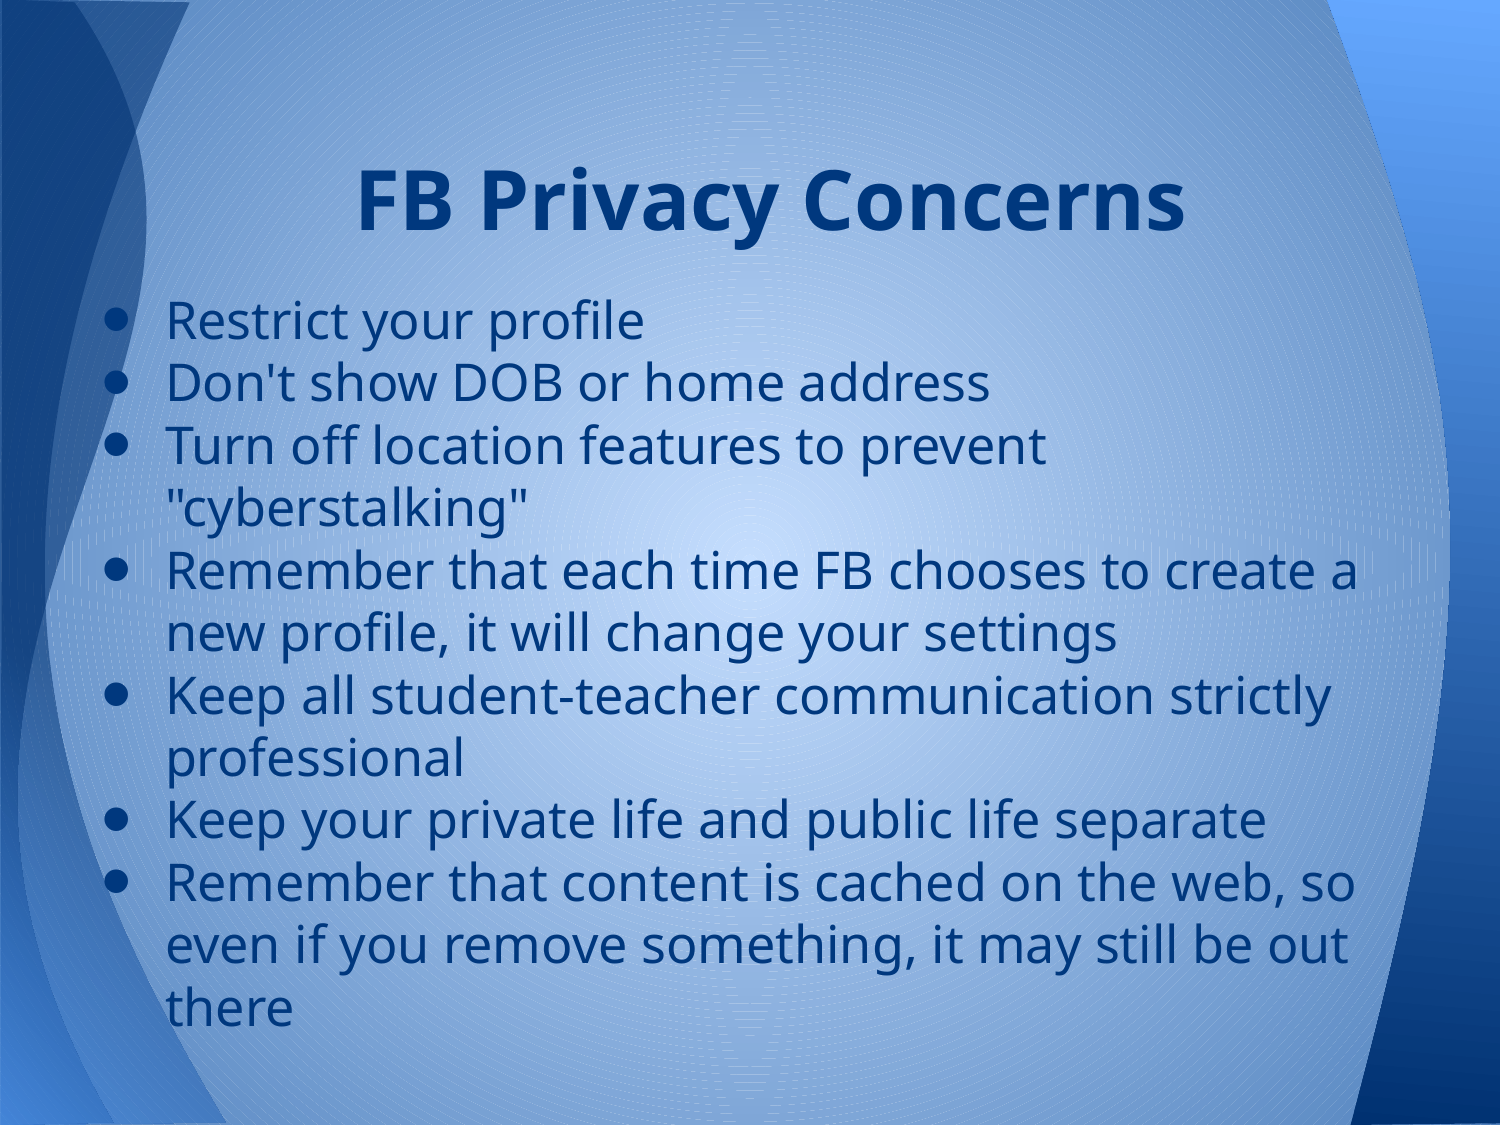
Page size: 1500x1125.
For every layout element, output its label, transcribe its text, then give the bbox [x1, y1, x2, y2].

list Restrict your profile Don't show DOB or home address Turn off location features to prevent "cyberstalking" Remember that each time FB chooses to create a new profile, it will change your settings Keep all student-teacher communication strictly professional Keep your private life and public life separate Remember that content is cached on the web, so even if you remove something, it may still be out there [75, 272, 1425, 1052]
title FB Privacy Concerns [75, 44, 1425, 263]
